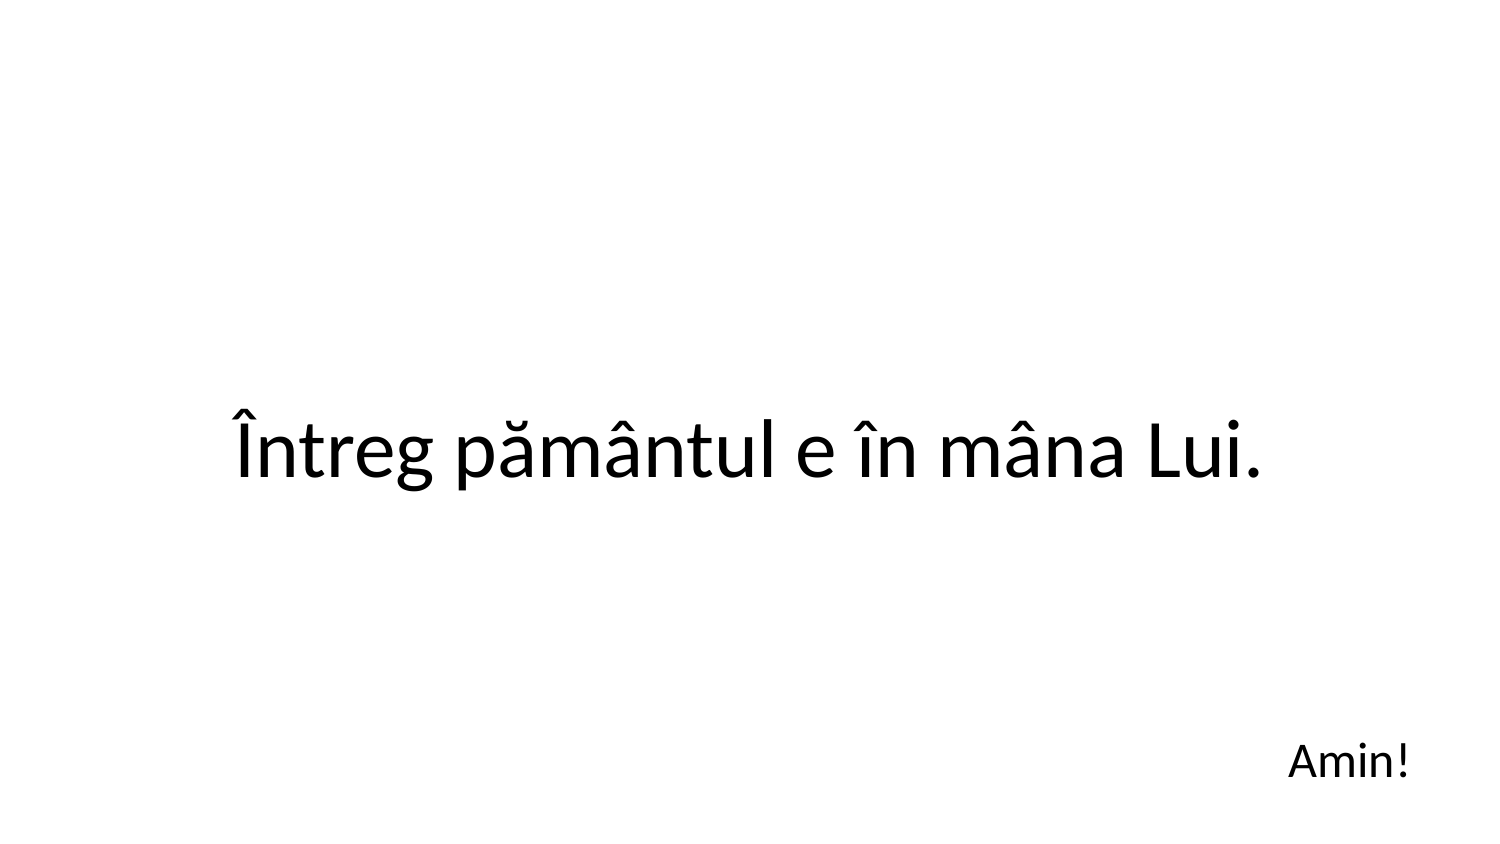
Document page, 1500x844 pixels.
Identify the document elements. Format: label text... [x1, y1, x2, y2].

text_box Amin! [1273, 674, 1427, 795]
text_box Întreg pământul e în mâna Lui. [219, 341, 1281, 502]
